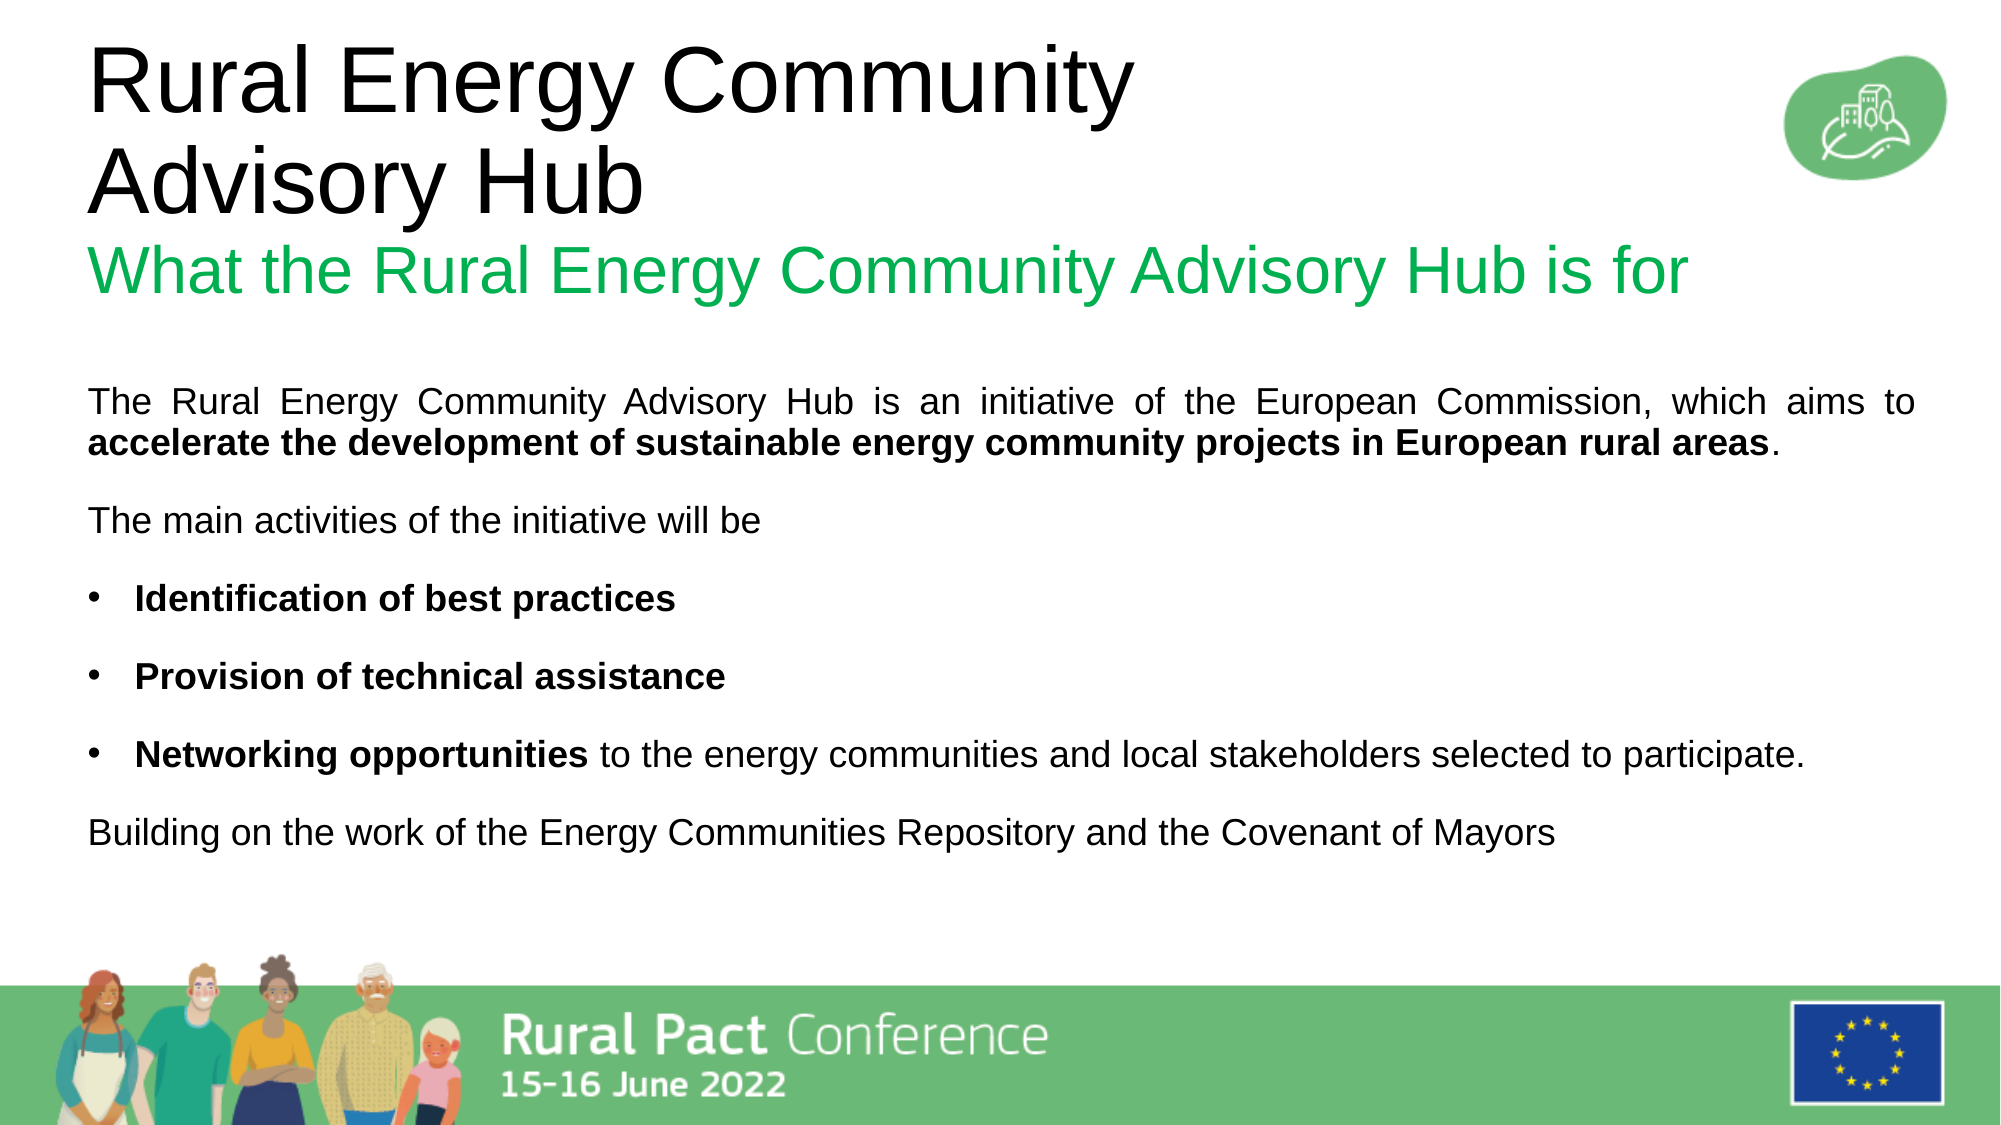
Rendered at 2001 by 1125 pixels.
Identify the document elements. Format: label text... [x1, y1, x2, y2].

subtitle The Rural Energy Community Advisory Hub is an initiative of the European Commission, which aims to accelerate the development of sustainable energy community projects in European rural areas. The main activities of the initiative will be Identification of best practices Provision of technical assistance Networking opportunities to the energy communities and local stakeholders selected to participate. Building on the work of the Energy Communities Repository and the Covenant of Mayors [72, 374, 1932, 470]
text_box What the Rural Energy Community Advisory Hub is for [72, 228, 1962, 317]
picture [0, 0, 2001, 1125]
title Rural Energy Community Advisory Hub [72, 0, 1348, 242]
